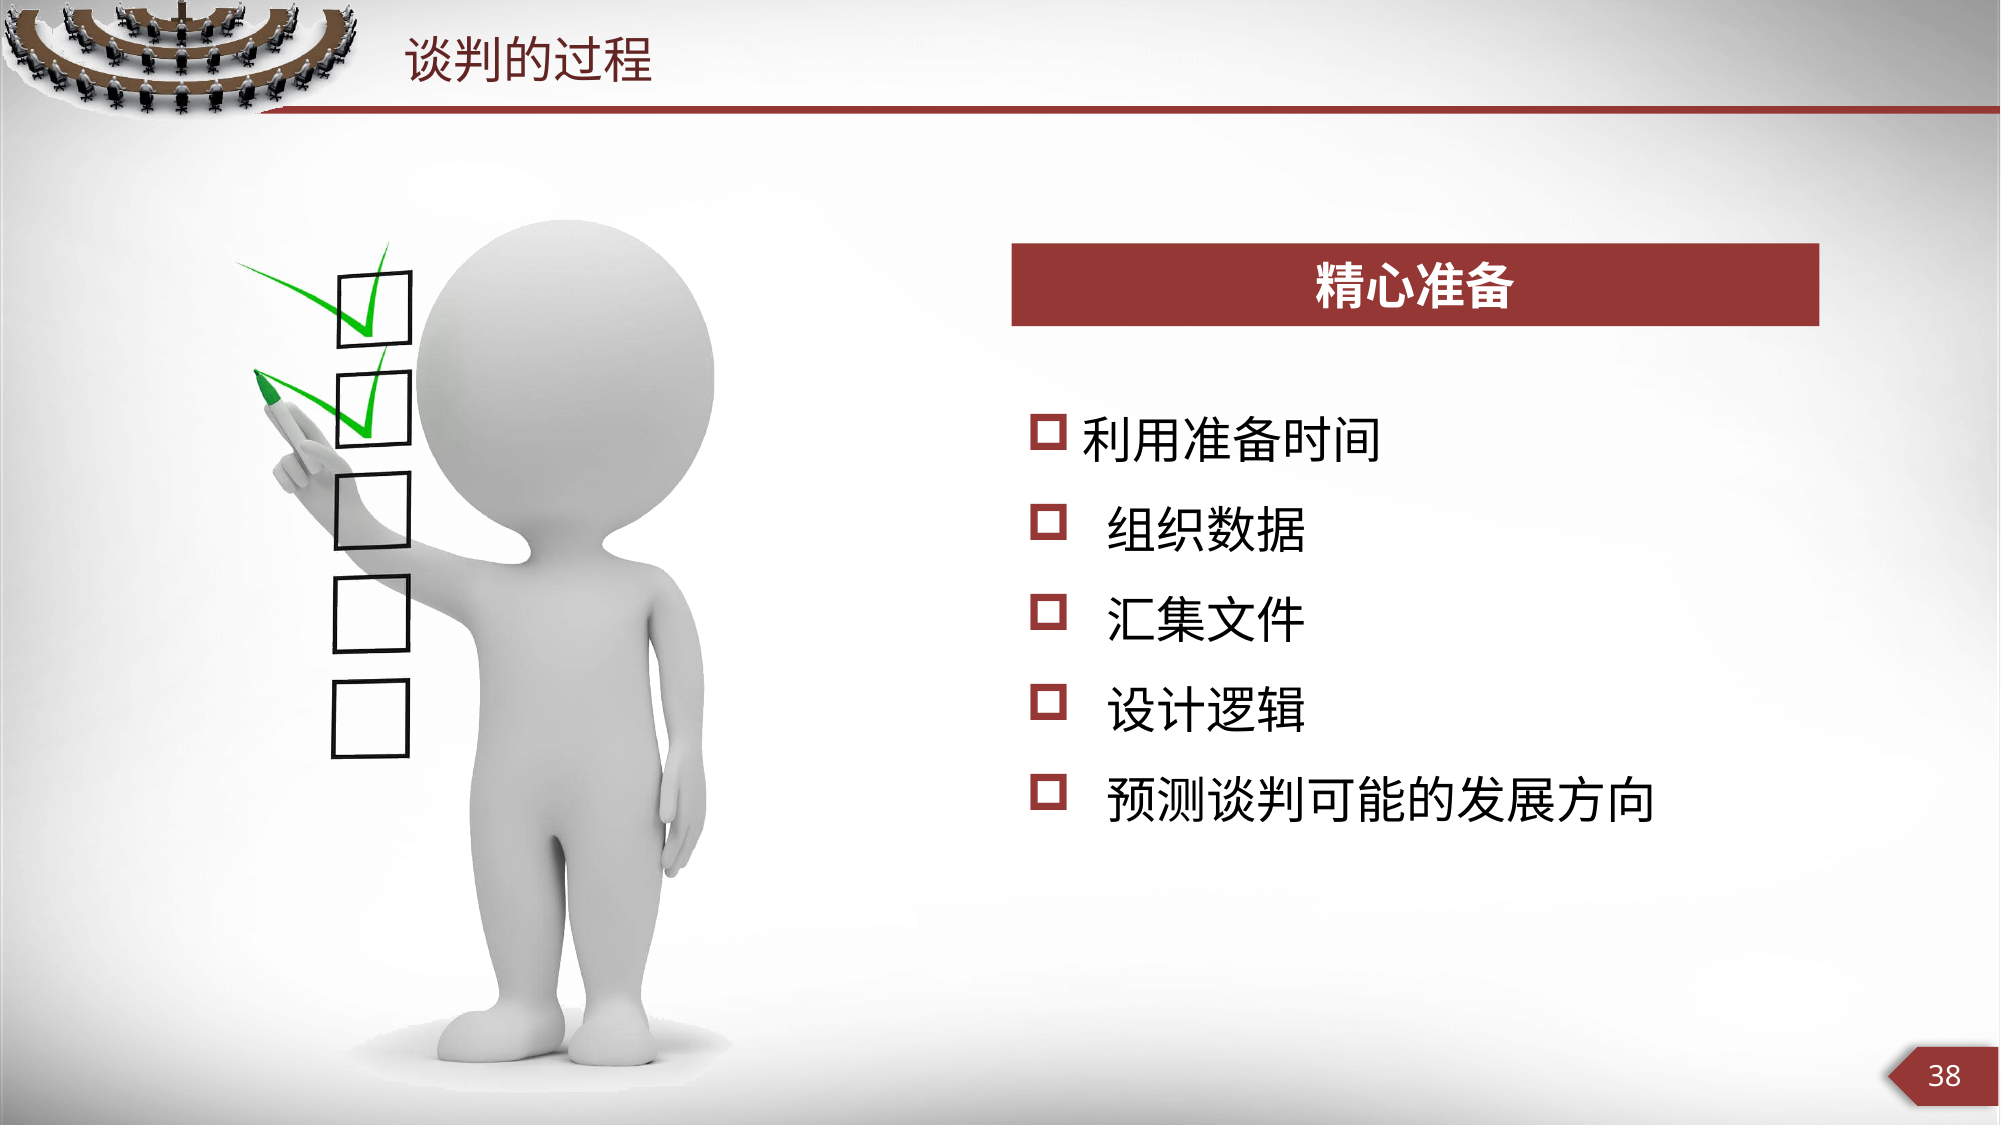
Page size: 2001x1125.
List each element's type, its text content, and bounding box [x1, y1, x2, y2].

list 谈判的过程 [388, 11, 1074, 107]
text_box 精心准备 [1011, 243, 1820, 327]
text_box 利用准备时间 组织数据 汇集文件 设计逻辑 预测谈判可能的发展方向 [1011, 371, 1820, 836]
picture [0, 0, 2001, 1125]
slide_number 38 [1889, 1046, 2000, 1107]
